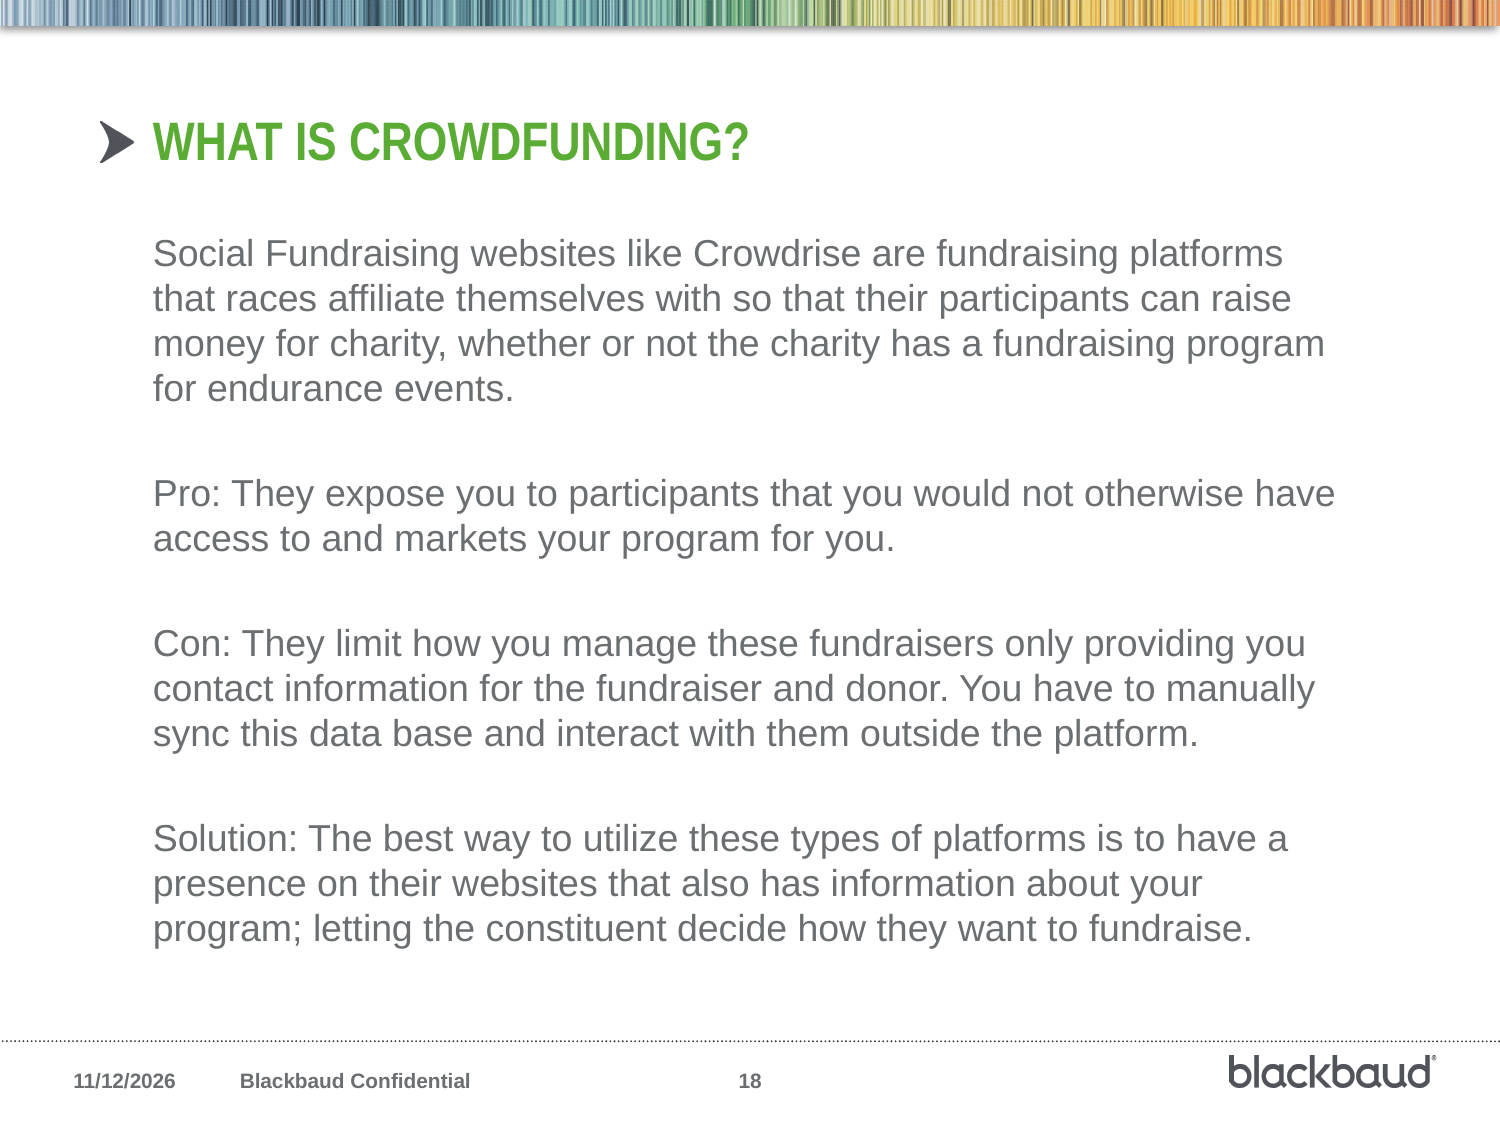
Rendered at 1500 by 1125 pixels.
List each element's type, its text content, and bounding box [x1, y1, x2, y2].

title What is Crowdfunding? [138, 98, 1370, 222]
picture [0, 0, 1500, 26]
picture [1229, 1055, 1437, 1088]
picture [100, 121, 134, 163]
list Social Fundraising websites like Crowdrise are fundraising platforms that races affiliate themselves with so that their participants can raise money for charity, whether or not the charity has a fundraising program for endurance events. Pro: They expose you to participants that you would not otherwise have access to and markets your program for you. Con: They limit how you manage these fundraisers only providing you contact information for the fundraiser and donor. You have to manually sync this data base and interact with them outside the platform. Solution: The best way to utilize these types of platforms is to have a presence on their websites that also has information about your program; letting the constituent decide how they want to fundraise. [137, 221, 1370, 1009]
